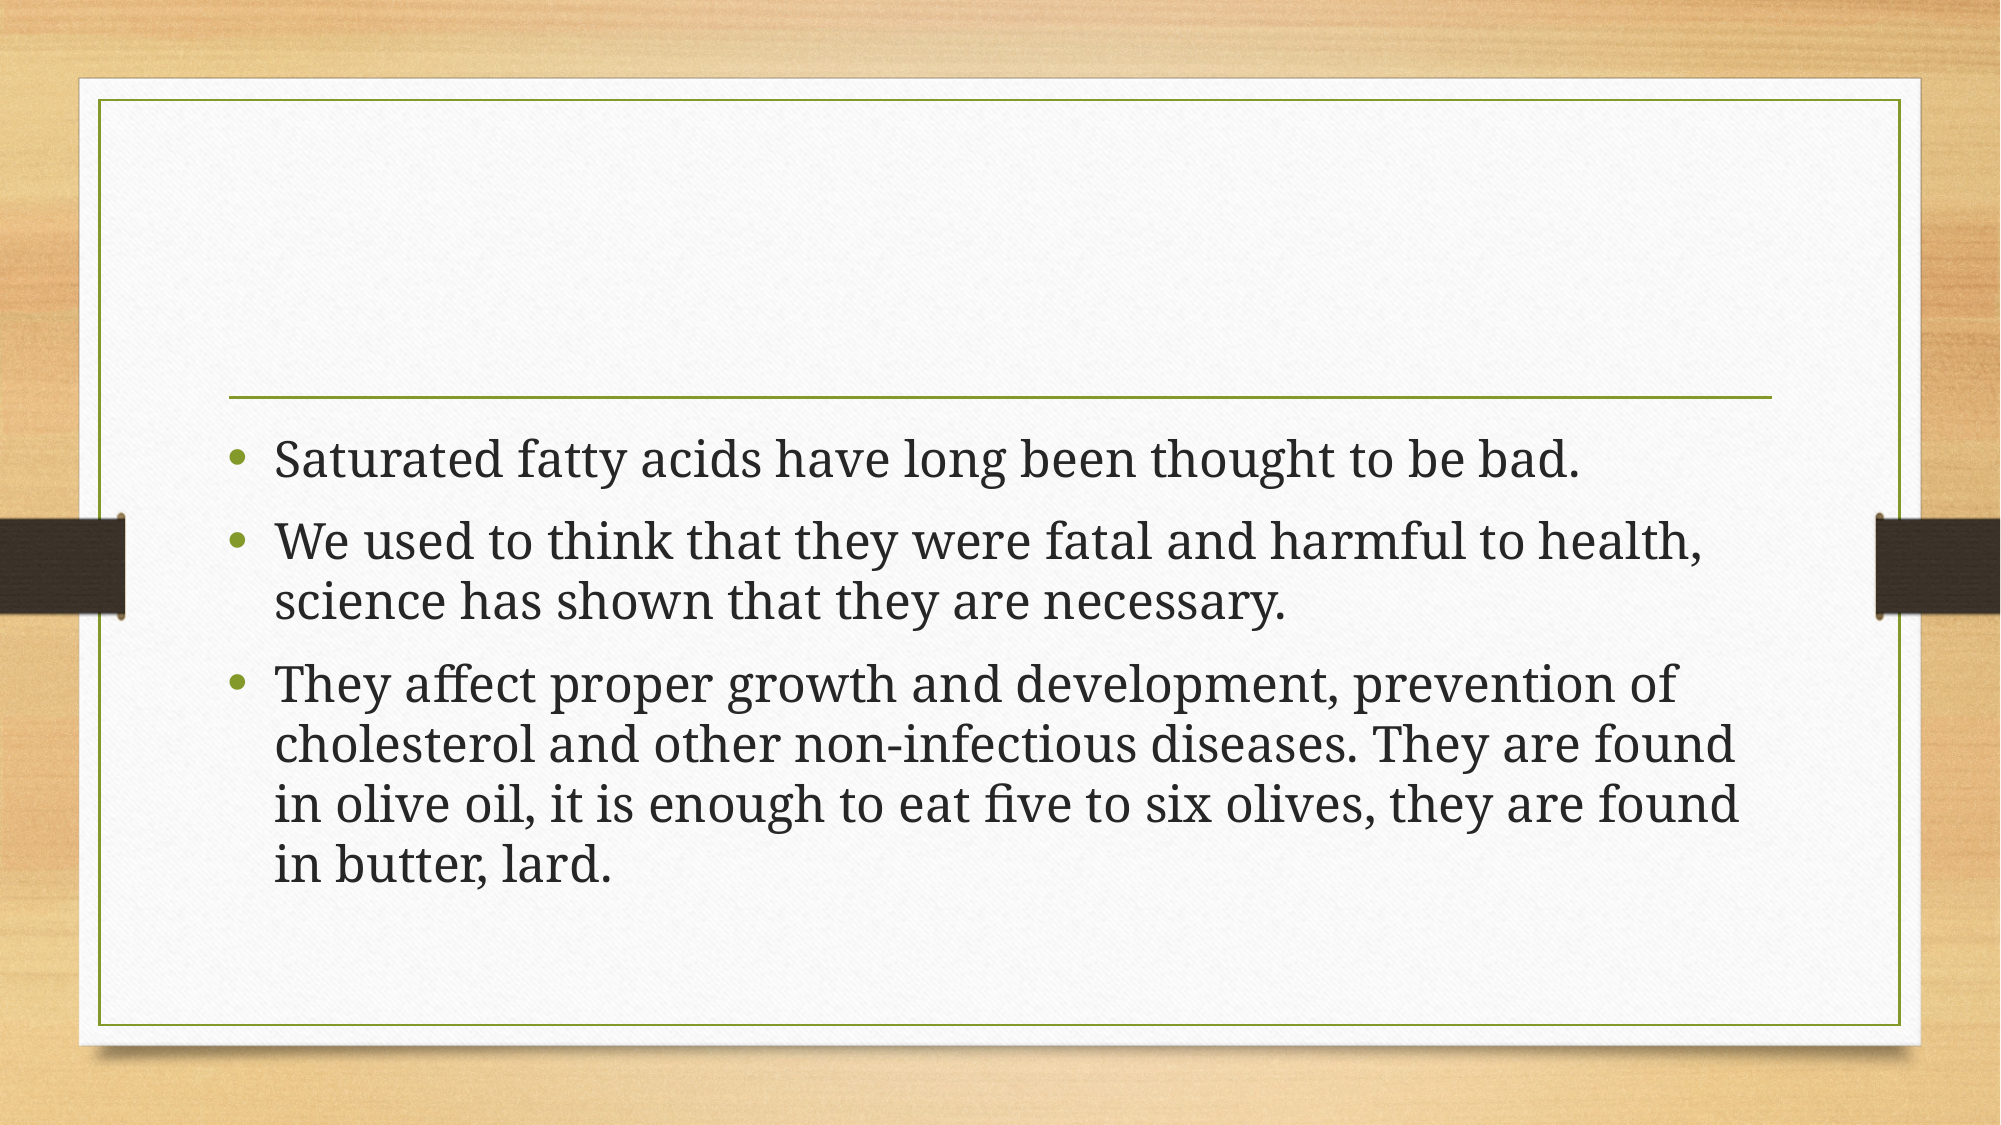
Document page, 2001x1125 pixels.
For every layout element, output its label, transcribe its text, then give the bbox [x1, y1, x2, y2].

list Saturated fatty acids have long been thought to be bad. We used to think that they were fatal and harmful to health, science has shown that they are necessary. They affect proper growth and development, prevention of cholesterol and other non-infectious diseases. They are found in olive oil, it is enough to eat five to six olives, they are found in butter, lard. [212, 419, 1788, 964]
picture [0, 0, 2001, 1125]
